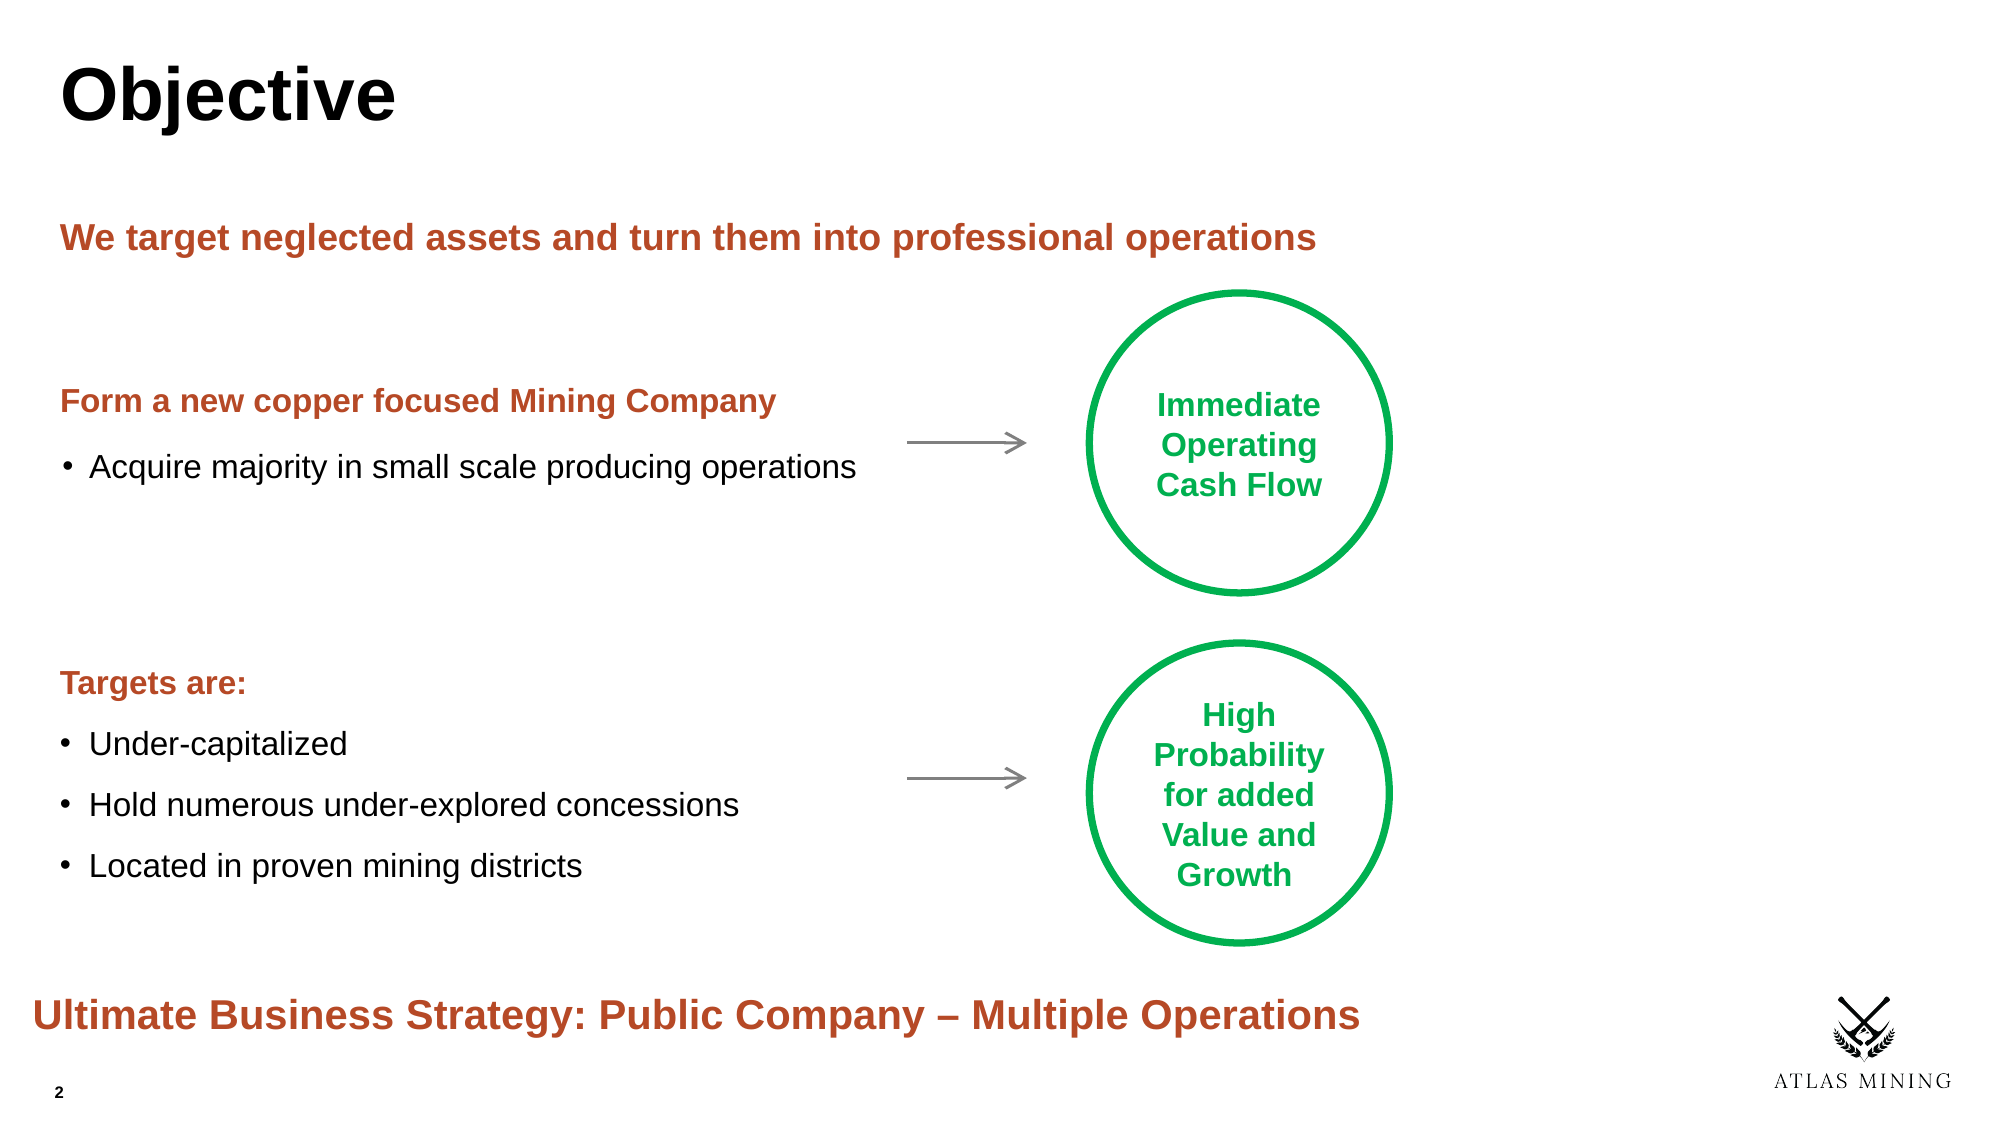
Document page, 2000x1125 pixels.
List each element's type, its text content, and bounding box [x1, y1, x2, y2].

title Objective [45, 37, 1957, 128]
text_box High Probability for added Value and Growth [1088, 642, 1391, 944]
text_box Immediate Operating Cash Flow [1088, 292, 1391, 594]
text_box Form a new copper focused Mining Company Acquire majority in small scale producing operations [45, 369, 911, 565]
picture [1766, 991, 1980, 1097]
text_box Targets are: Under-capitalized Hold numerous under-explored concessions Located in proven mining districts [44, 658, 1004, 932]
text_box We target neglected assets and turn them into professional operations [45, 205, 1708, 266]
slide_number 2 [17, 1073, 73, 1112]
text_box Ultimate Business Strategy: Public Company – Multiple Operations [17, 981, 1507, 1046]
